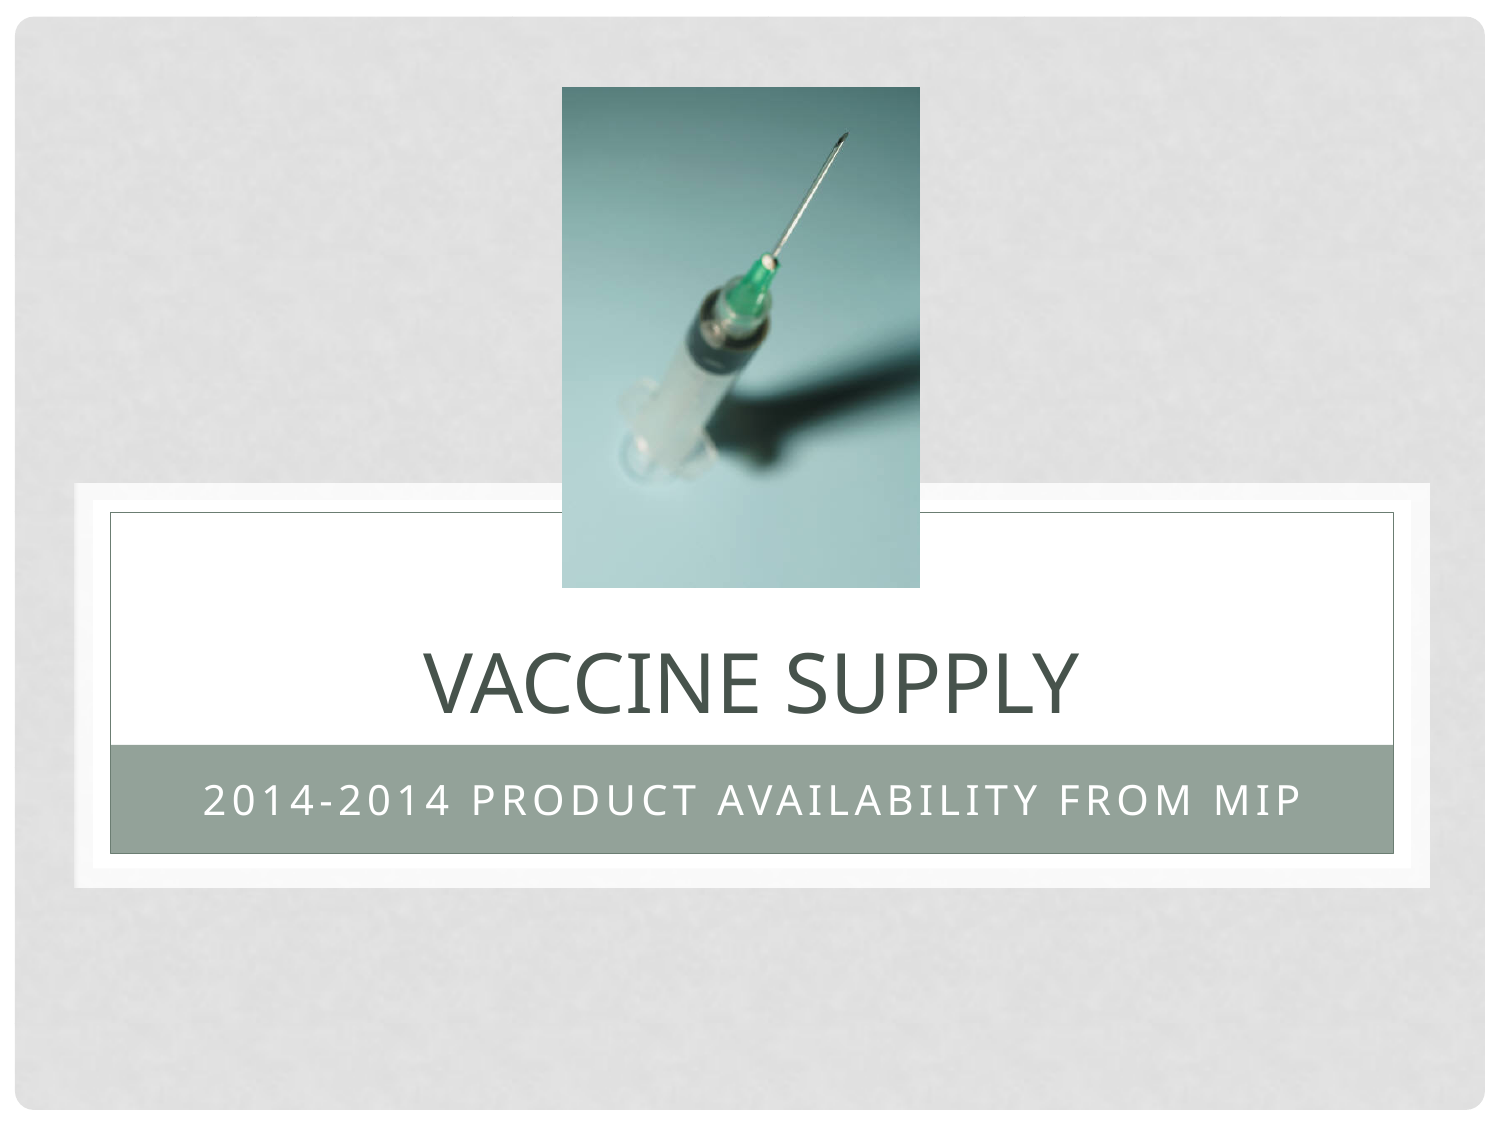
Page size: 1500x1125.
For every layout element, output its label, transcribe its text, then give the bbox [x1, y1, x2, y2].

list 2014-2014 Product Availability from MIP [120, 755, 1384, 842]
title Vaccine supply [120, 525, 1384, 738]
picture [562, 87, 920, 588]
